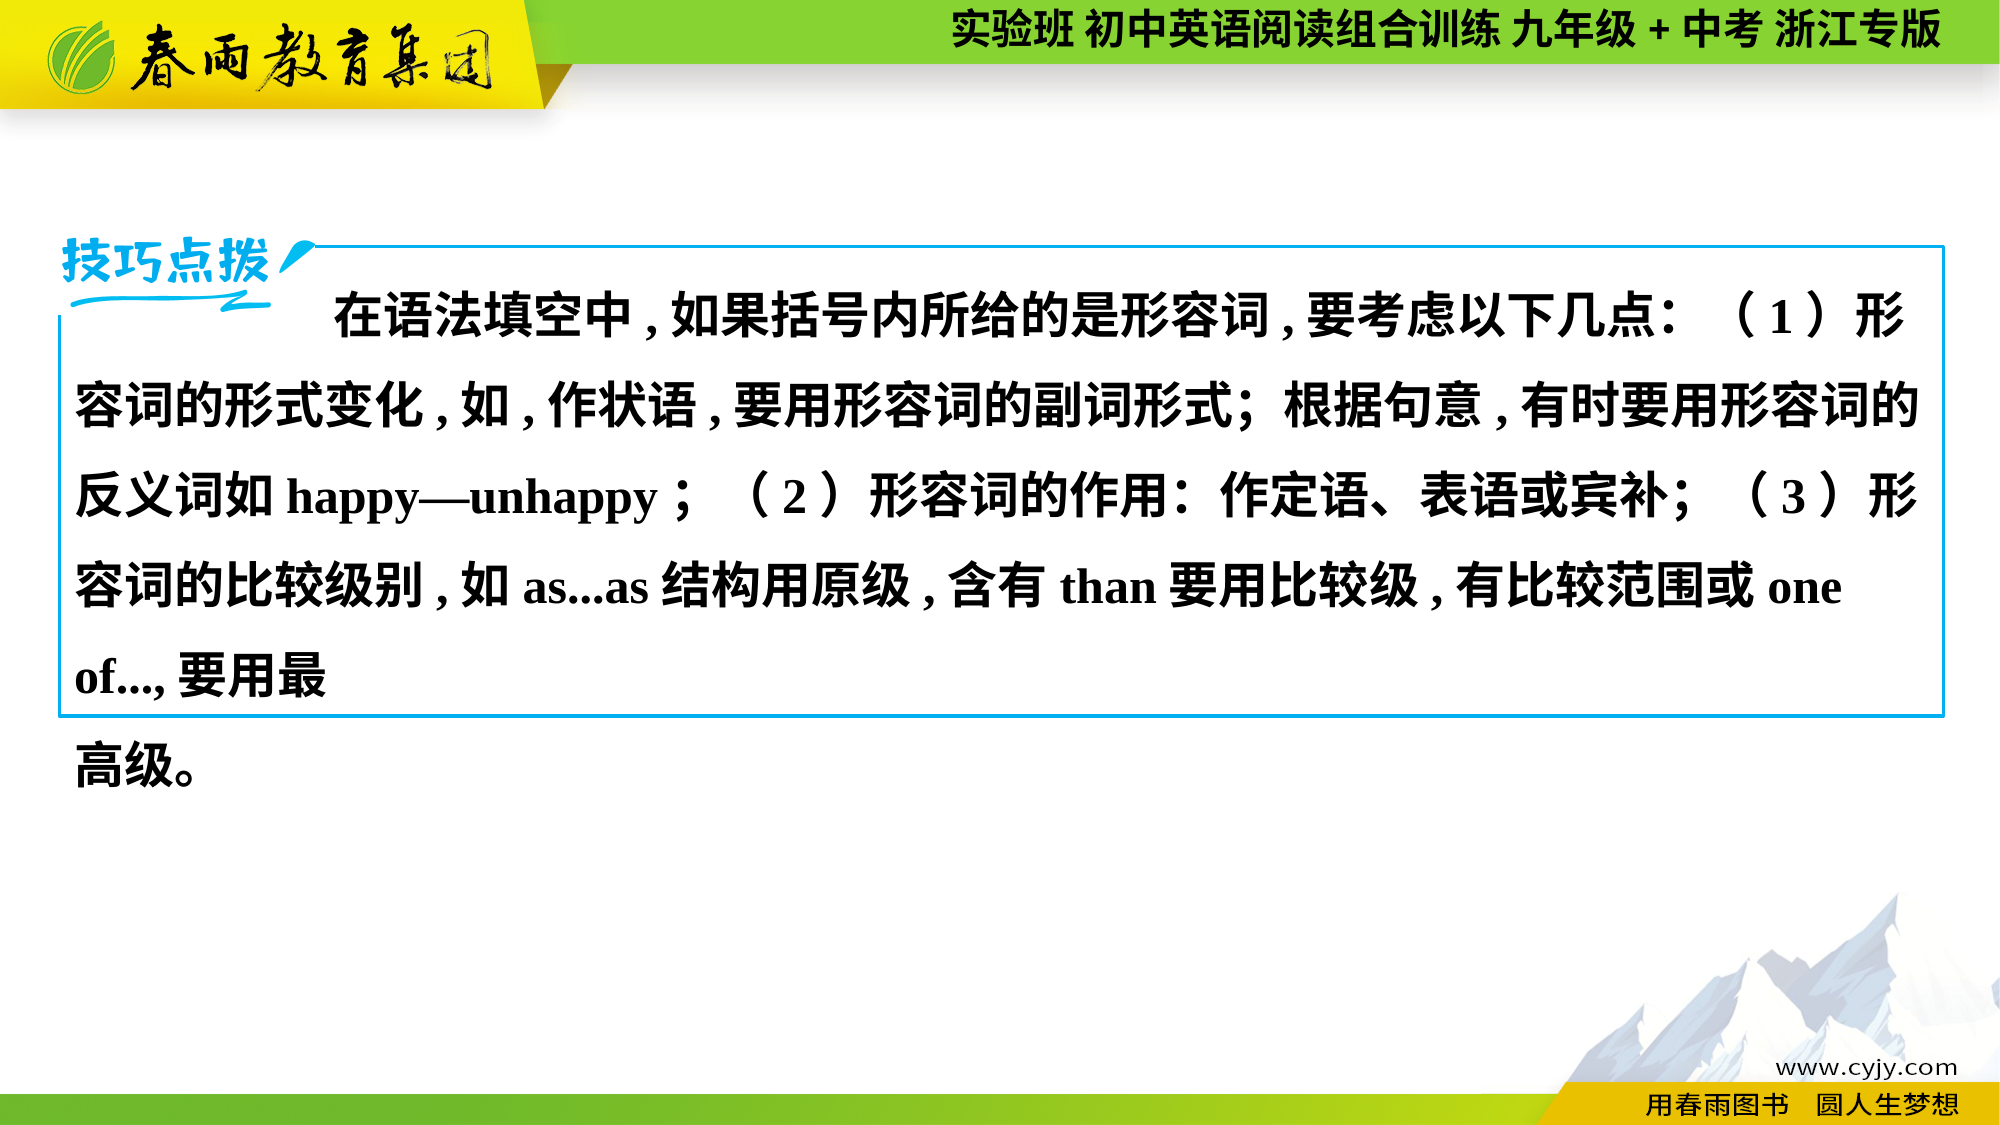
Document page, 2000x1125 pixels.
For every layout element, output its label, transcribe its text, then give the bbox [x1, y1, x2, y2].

list 在语法填空中,如果括号内所给的是形容词,要考虑以下几点：（1）形容词的形式变化,如,作状语,要用形容词的副词形式；根据句意,有时要用形容词的反义词如happy—unhappy；（2）形容词的作用：作定语、表语或宾补；（3）形容词的比较级别,如as...as结构用原级,含有than要用比较级,有比较范围或one of...,要用最 高级。 [59, 246, 1944, 716]
picture [0, 0, 2000, 1125]
